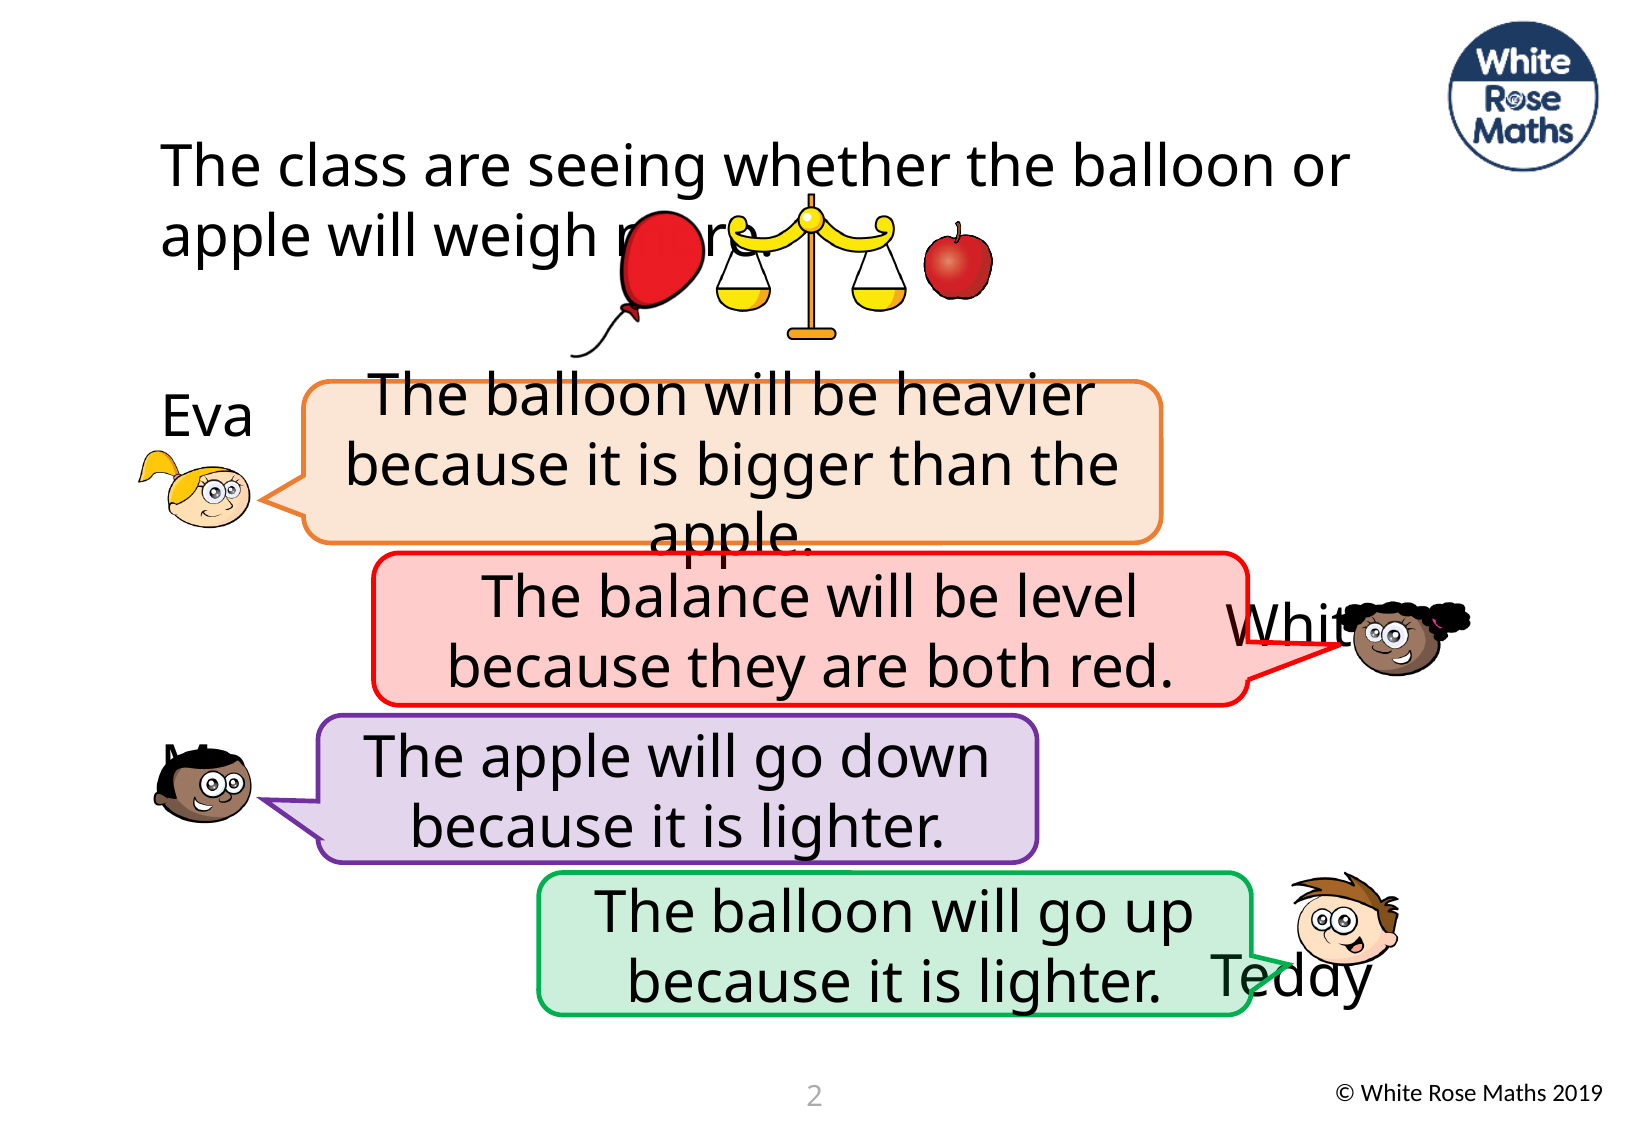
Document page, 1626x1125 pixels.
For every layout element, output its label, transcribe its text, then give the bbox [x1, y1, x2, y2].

text_box The class are seeing whether the balloon or apple will weigh more. Eva Whitney Mo Teddy Who is correct? Explain why. [145, 120, 1520, 1125]
picture [1274, 866, 1418, 972]
text_box The balloon will go up because it is lighter. [537, 871, 1280, 1017]
text_box The balloon will be heavier because it is bigger than the apple. [259, 380, 1163, 544]
picture [1335, 550, 1472, 744]
picture [136, 734, 276, 837]
picture [1444, 17, 1602, 175]
text_box The apple will go down because it is lighter. [276, 714, 1039, 864]
picture [507, 144, 1003, 408]
text_box The balance will be level because they are both red. [372, 551, 1335, 707]
picture [133, 406, 254, 577]
